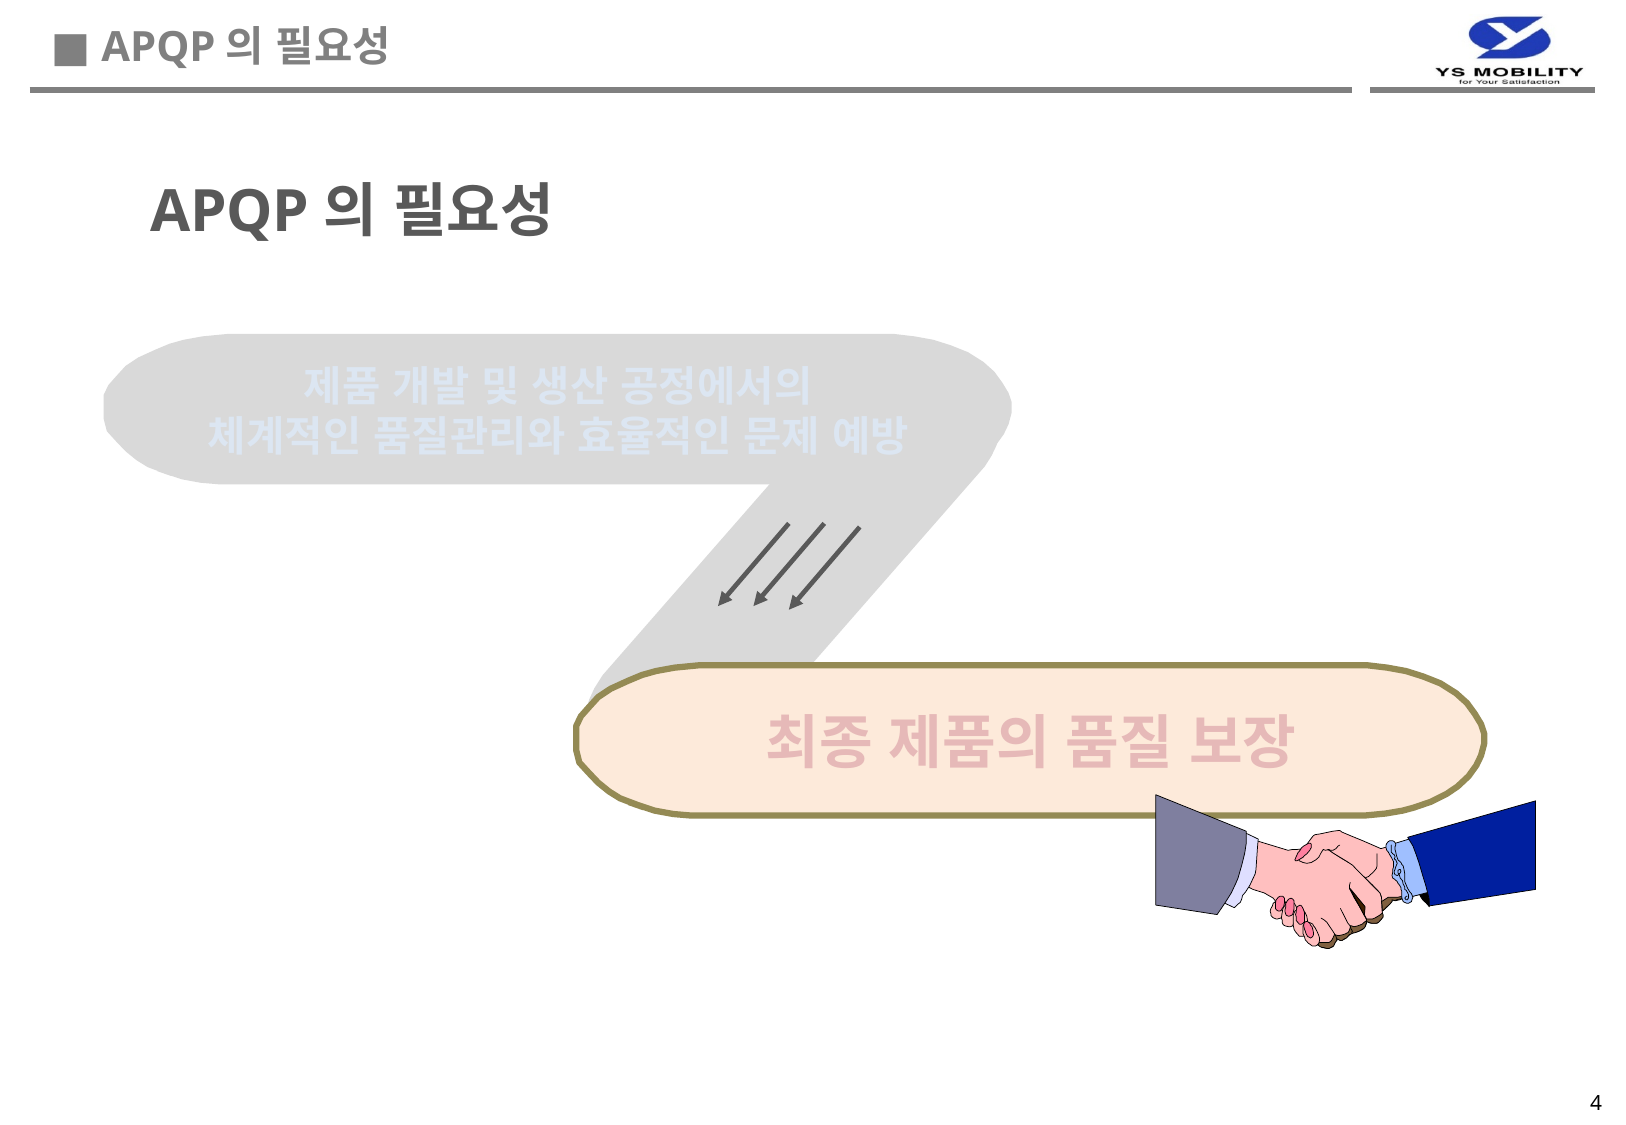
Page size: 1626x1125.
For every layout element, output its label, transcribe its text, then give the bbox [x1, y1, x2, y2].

text_box 제품 개발 및 생산 공정에서의 체계적인 품질관리와 효율적인 문제 예방 [103, 333, 1012, 485]
text_box [737, 446, 997, 605]
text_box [753, 523, 825, 607]
picture [1414, 14, 1586, 87]
text_box 최종 제품의 품질 보장 [576, 665, 1485, 816]
text_box ■ APQP의 필요성 [36, 12, 1262, 78]
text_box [717, 523, 751, 607]
text_box APQP의 필요성 [56, 165, 648, 251]
text_box [586, 550, 853, 709]
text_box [1154, 793, 1537, 950]
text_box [788, 526, 860, 610]
